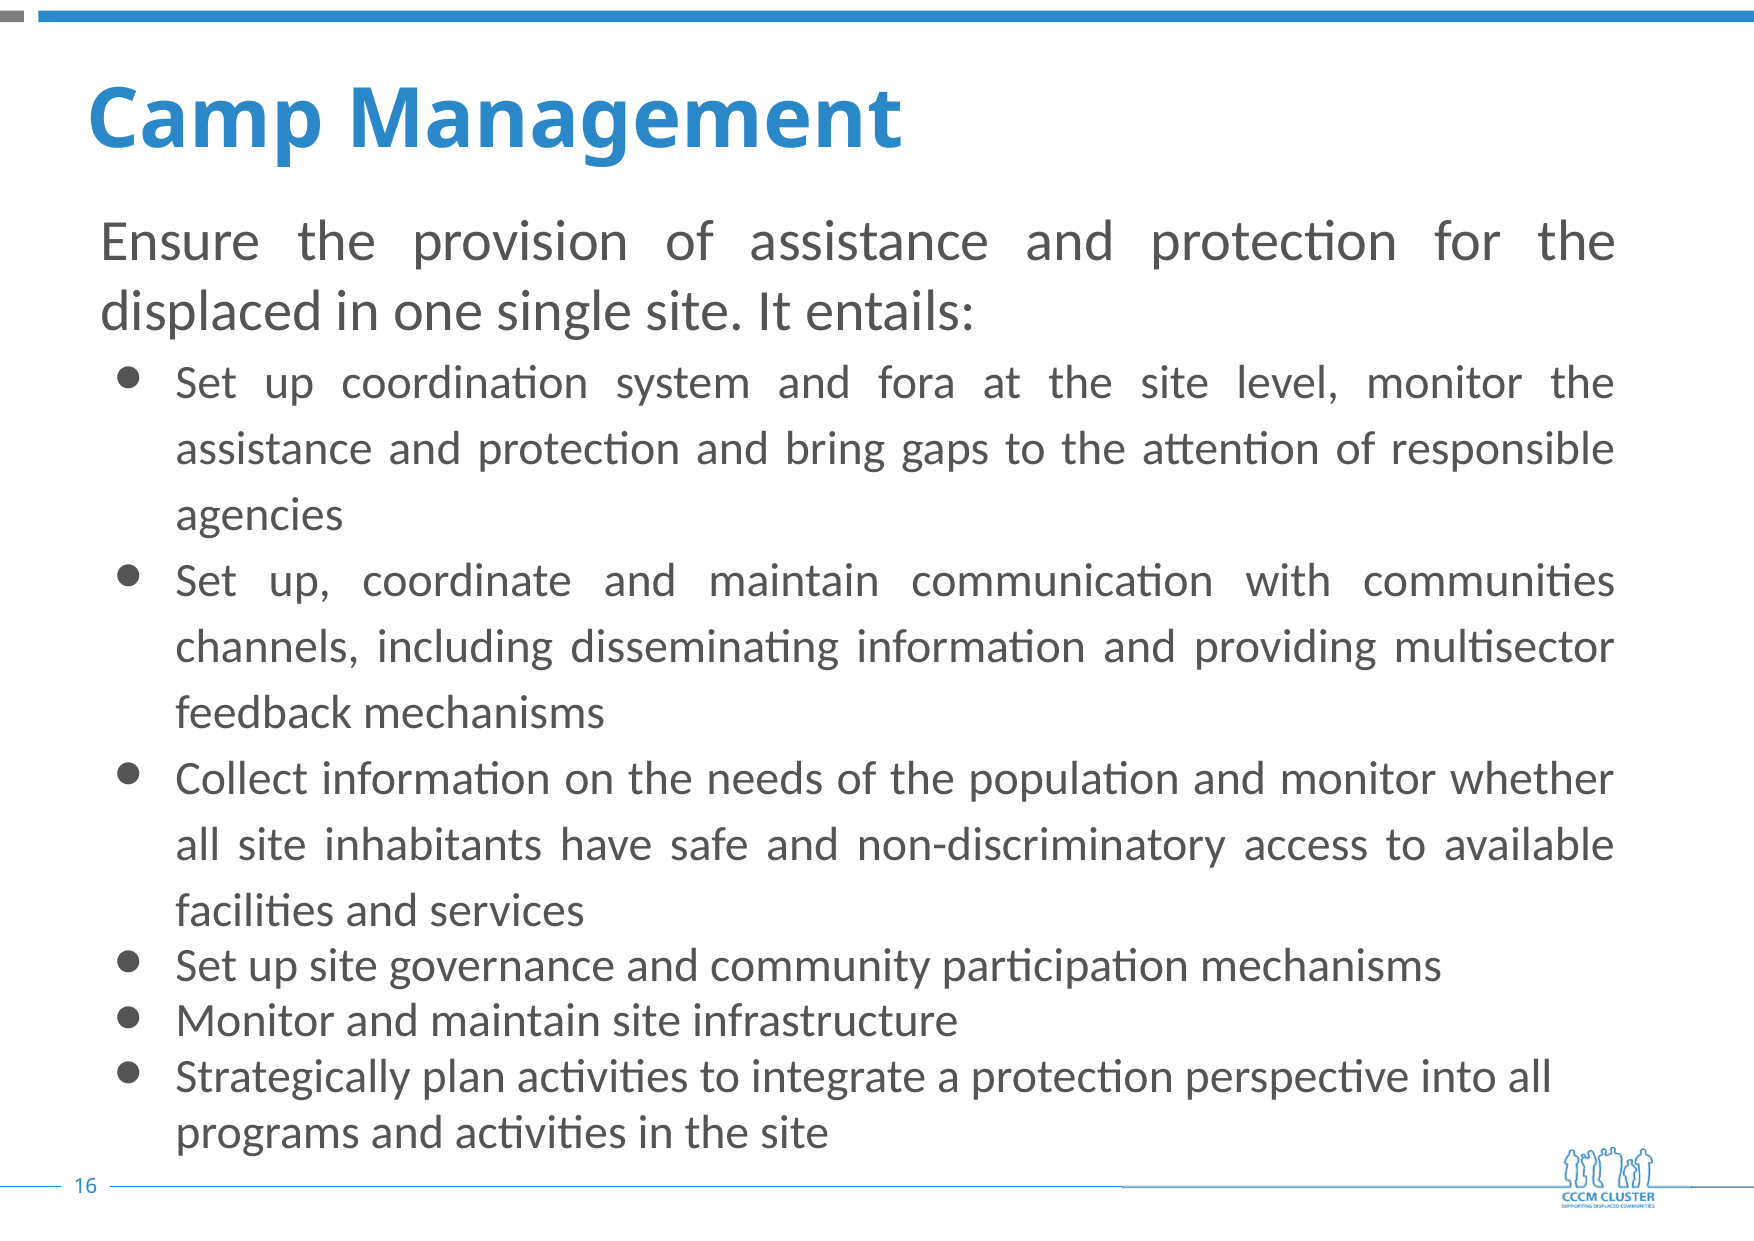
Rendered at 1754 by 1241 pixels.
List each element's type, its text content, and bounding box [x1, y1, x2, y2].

title Camp Management [71, 57, 1728, 179]
picture [0, 1147, 1754, 1209]
list Ensure the provision of assistance and protection for the displaced in one single site. It entails: Set up coordination system and fora at the site level, monitor the assistance and protection and bring gaps to the attention of responsible agencies Set up, coordinate and maintain communication with communities channels, including disseminating information and providing multisector feedback mechanisms Collect information on the needs of the population and monitor whether all site inhabitants have safe and non-discriminatory access to available facilities and services Set up site governance and community participation mechanisms Monitor and maintain site infrastructure Strategically plan activities to integrate a protection perspective into all programs and activities in the site [85, 194, 1633, 1063]
